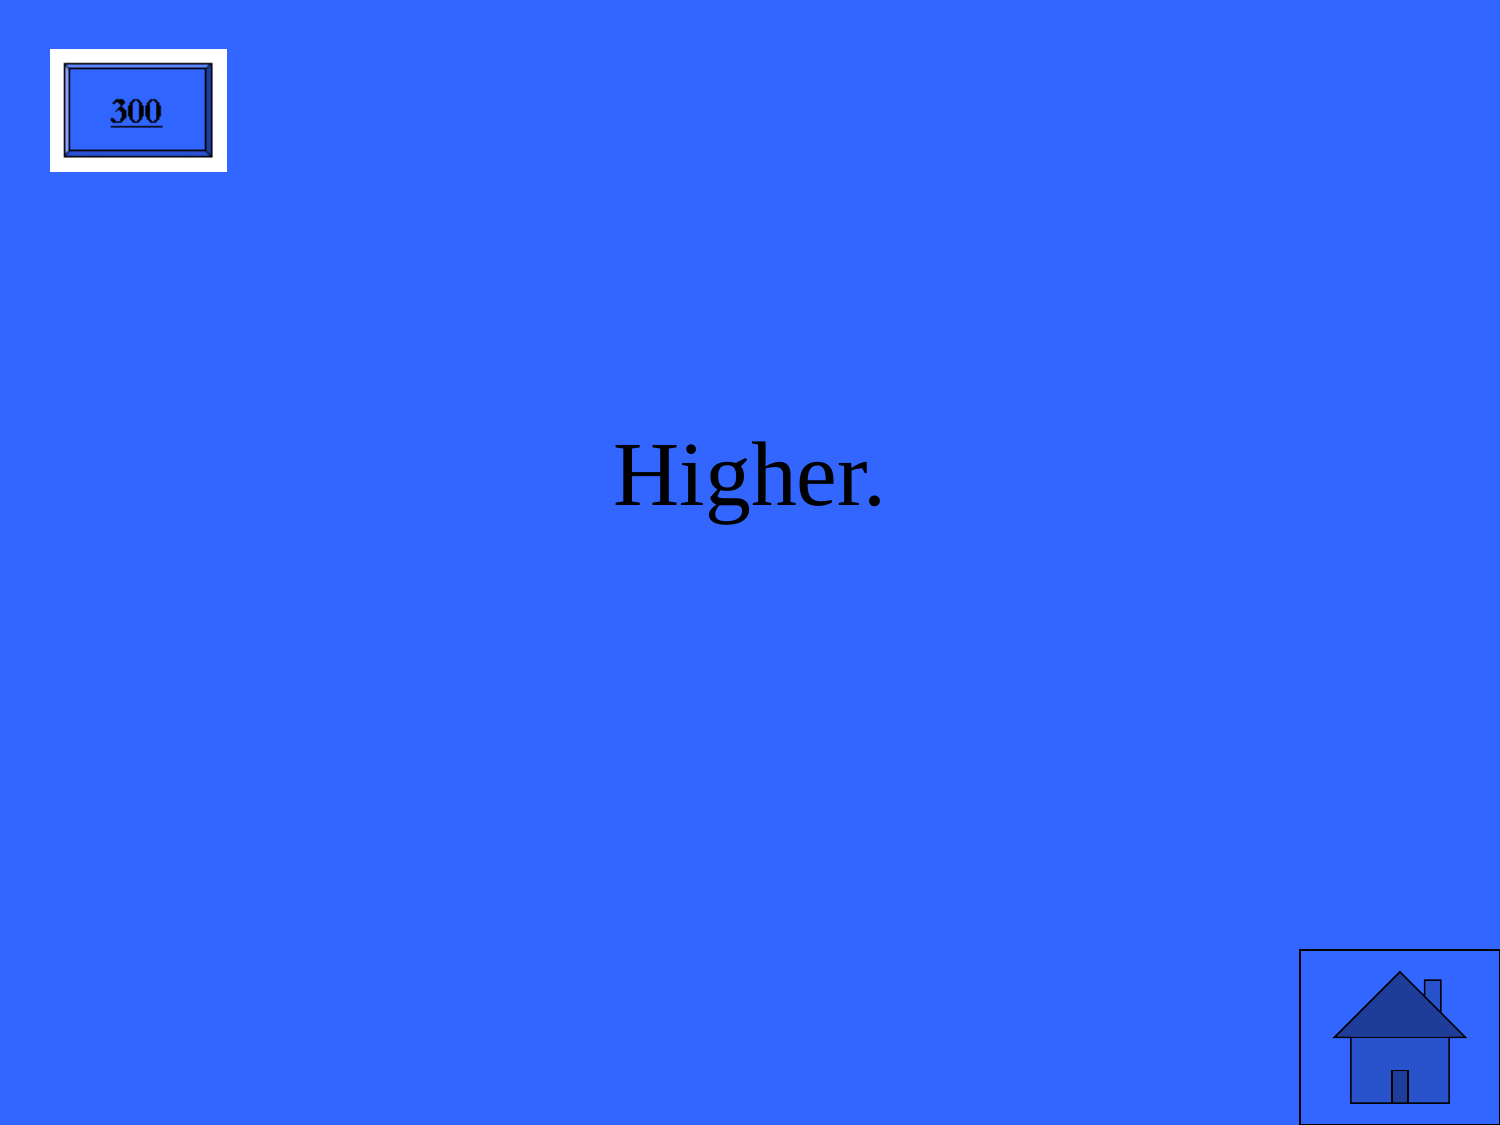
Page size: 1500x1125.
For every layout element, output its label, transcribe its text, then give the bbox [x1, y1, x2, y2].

picture [49, 49, 227, 173]
title Higher. [112, 374, 1388, 563]
text_box [1299, 950, 1500, 1125]
